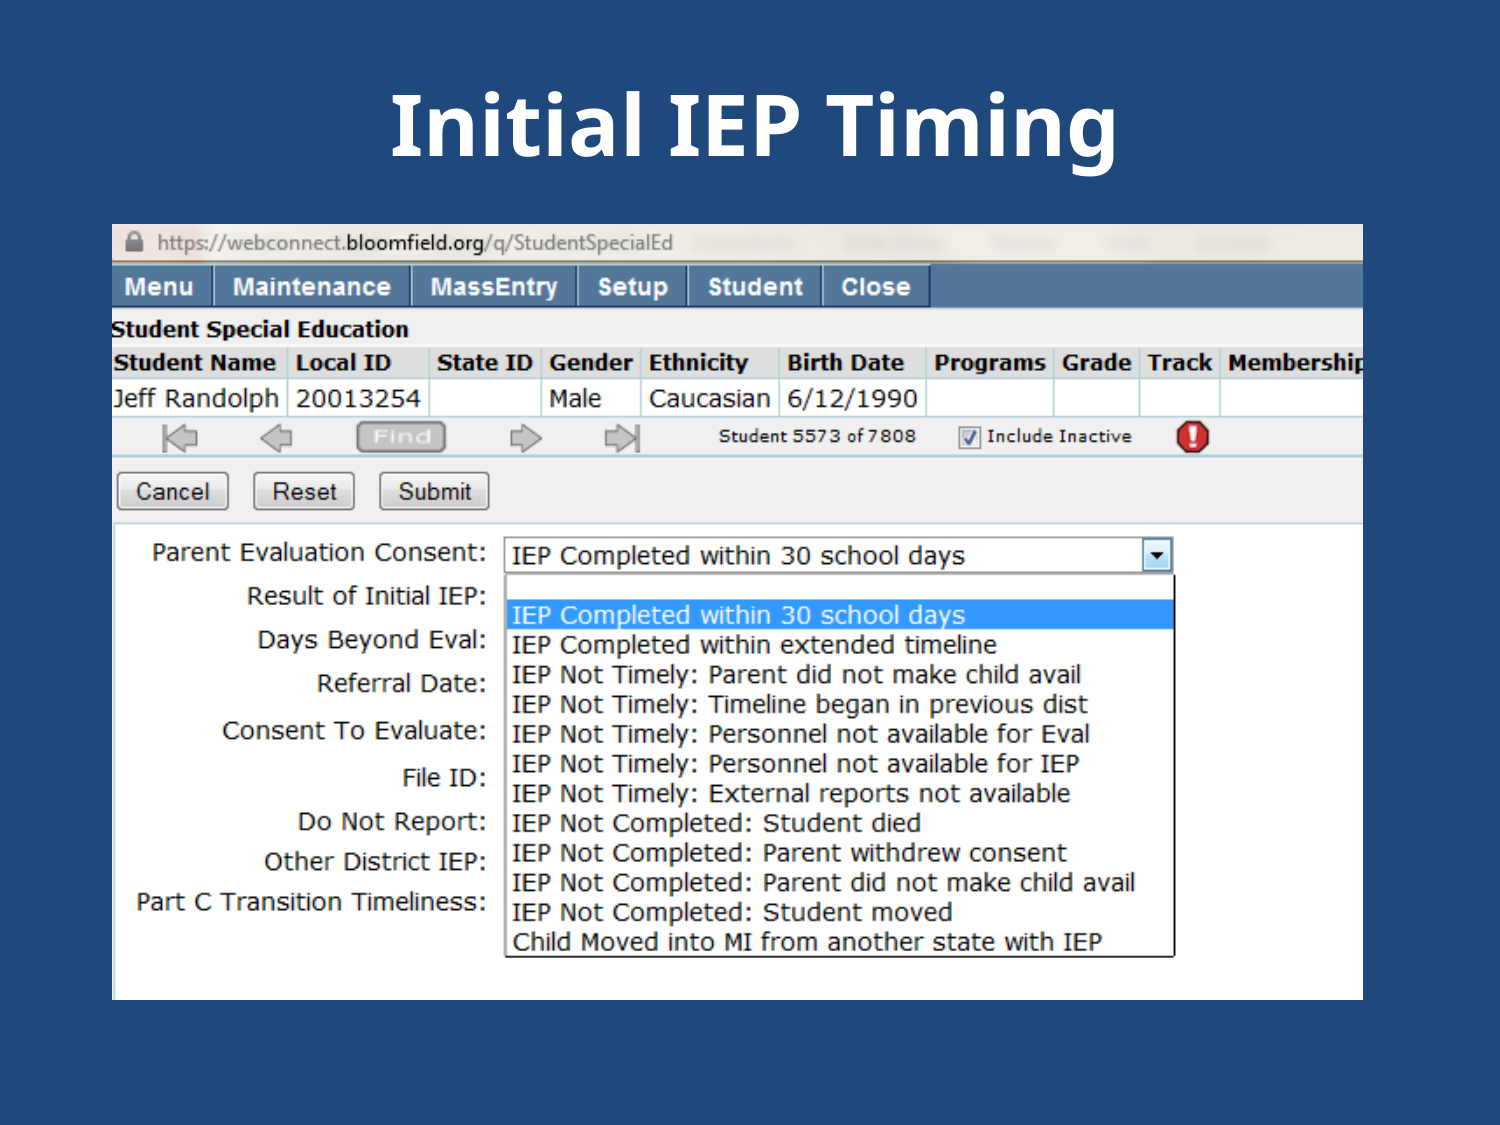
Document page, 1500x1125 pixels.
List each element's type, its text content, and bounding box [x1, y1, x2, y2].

picture [112, 224, 1363, 1001]
title Initial IEP Timing [87, 45, 1425, 200]
